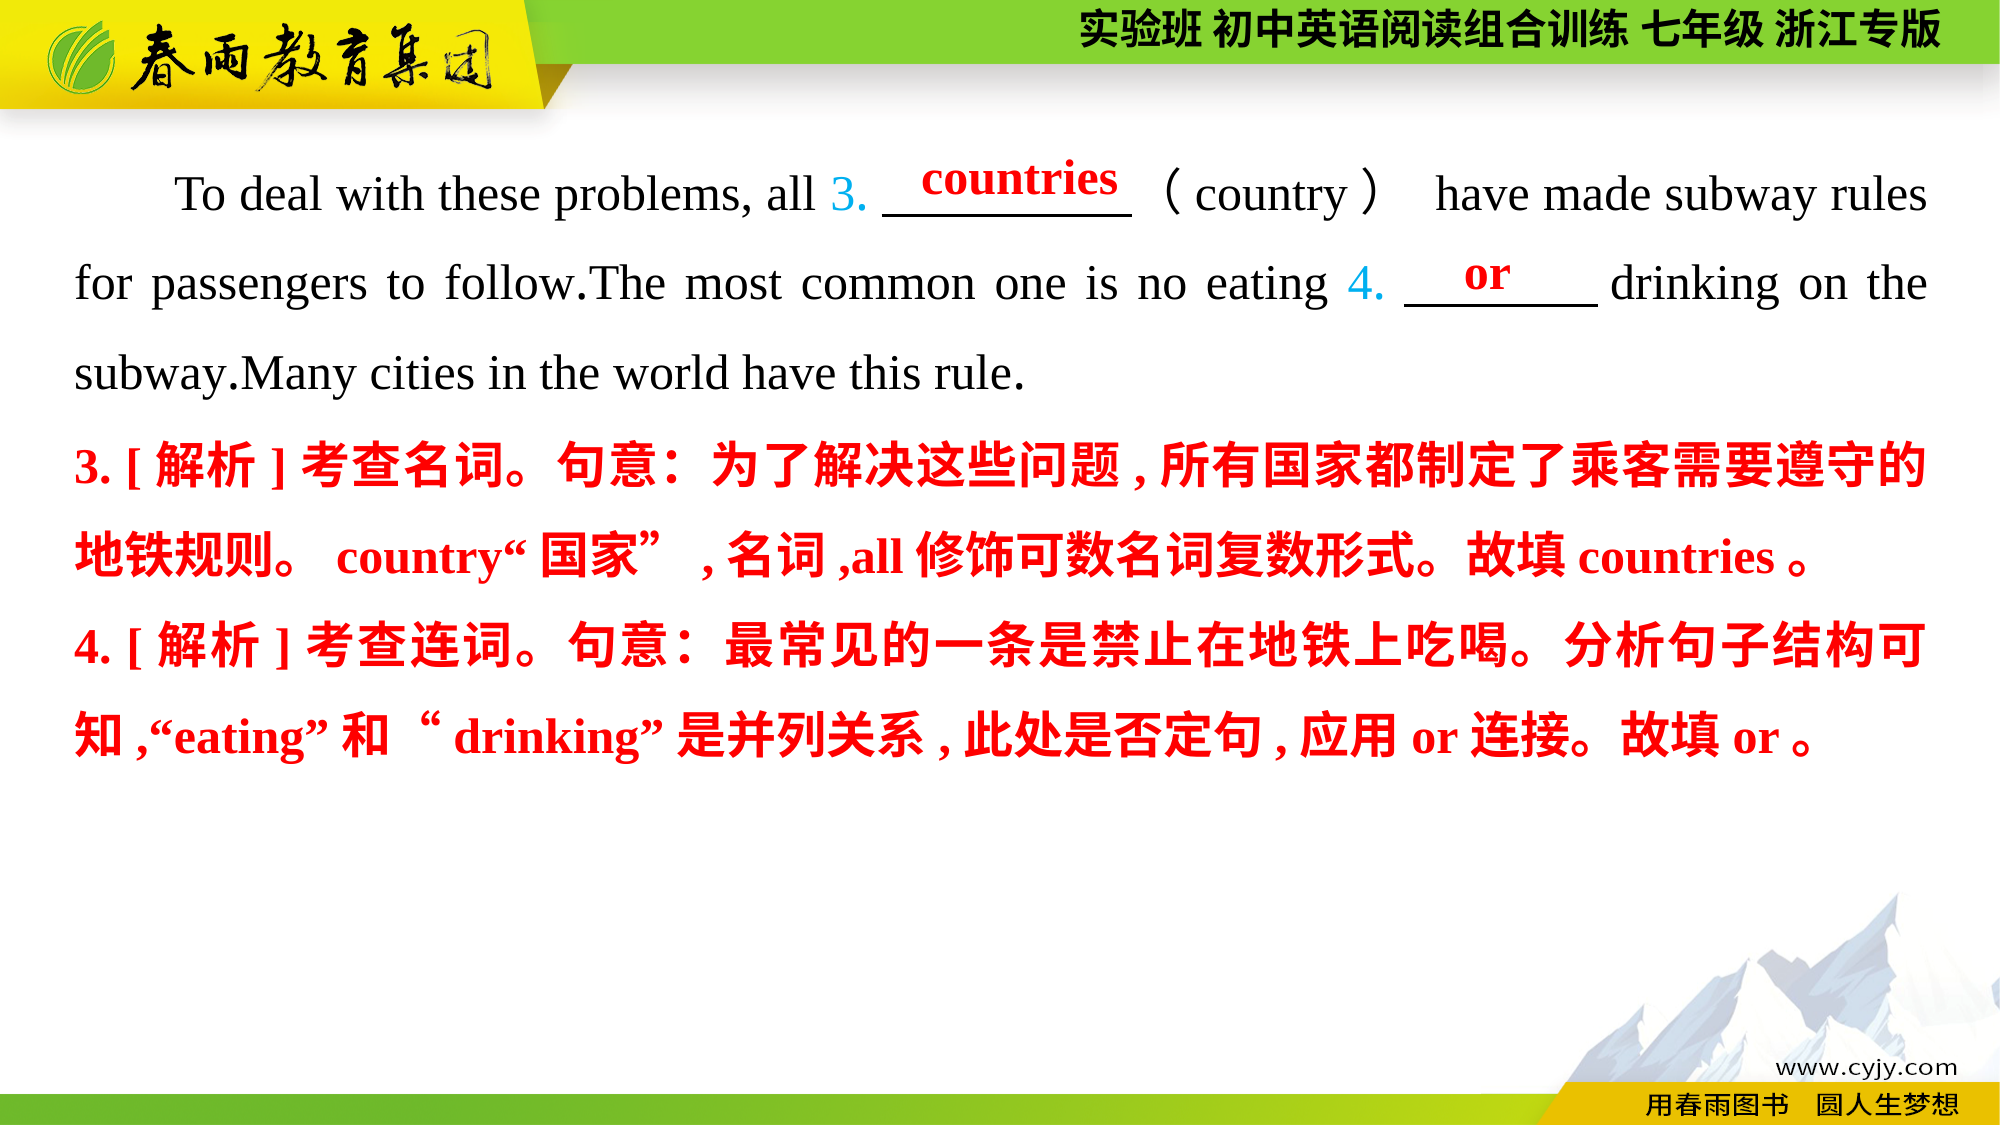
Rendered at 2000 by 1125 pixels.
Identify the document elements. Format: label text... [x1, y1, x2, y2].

list To deal with these problems, all 3. （country） have made subway rules for passengers to follow.The most common one is no eating 4. drinking on the subway.Many cities in the world have this rule. [59, 122, 1944, 396]
picture [0, 0, 2000, 1125]
text_box or [1449, 231, 1527, 307]
text_box countries [906, 137, 1134, 212]
text_box 3. [解析]考查名词。句意：为了解决这些问题,所有国家都制定了乘客需要遵守的地铁规则。country“国家”,名词,all修饰可数名词复数形式。故填countries。 4. [解析]考查连词。句意：最常见的一条是禁止在地铁上吃喝。分析句子结构可知,“eating”和“drinking”是并列关系,此处是否定句,应用or连接。故填or。 [59, 396, 1944, 772]
